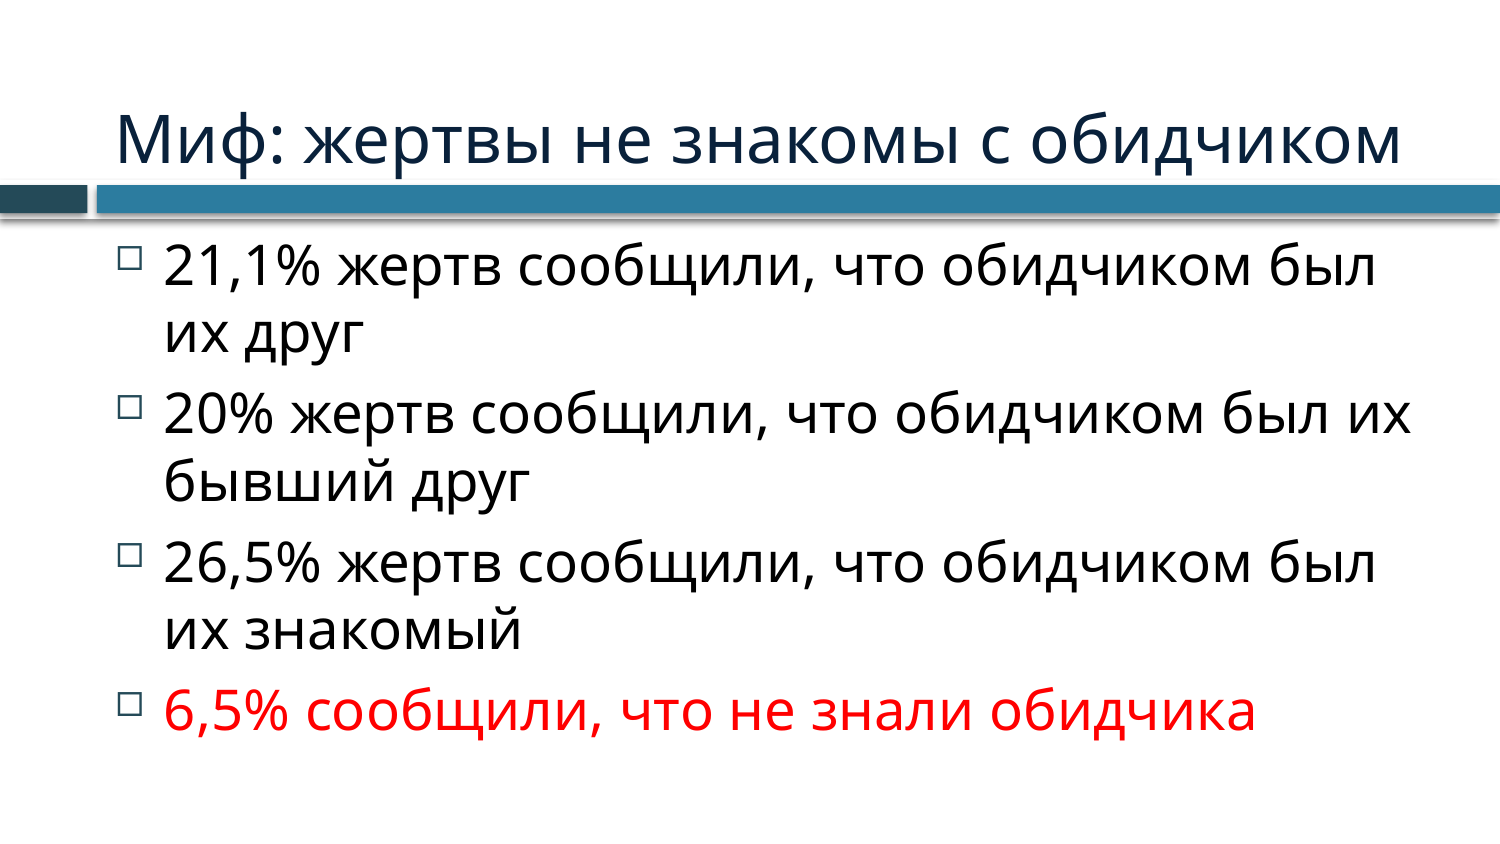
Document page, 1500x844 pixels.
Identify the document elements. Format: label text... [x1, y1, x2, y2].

title Миф: жертвы не знакомы с обидчиком [99, 19, 1438, 185]
list 21,1% жертв сообщили, что обидчиком был их друг 20% жертв сообщили, что обидчиком был их бывший друг 26,5% жертв сообщили, что обидчиком был их знакомый 6,5% сообщили, что не знали обидчика [100, 221, 1438, 754]
